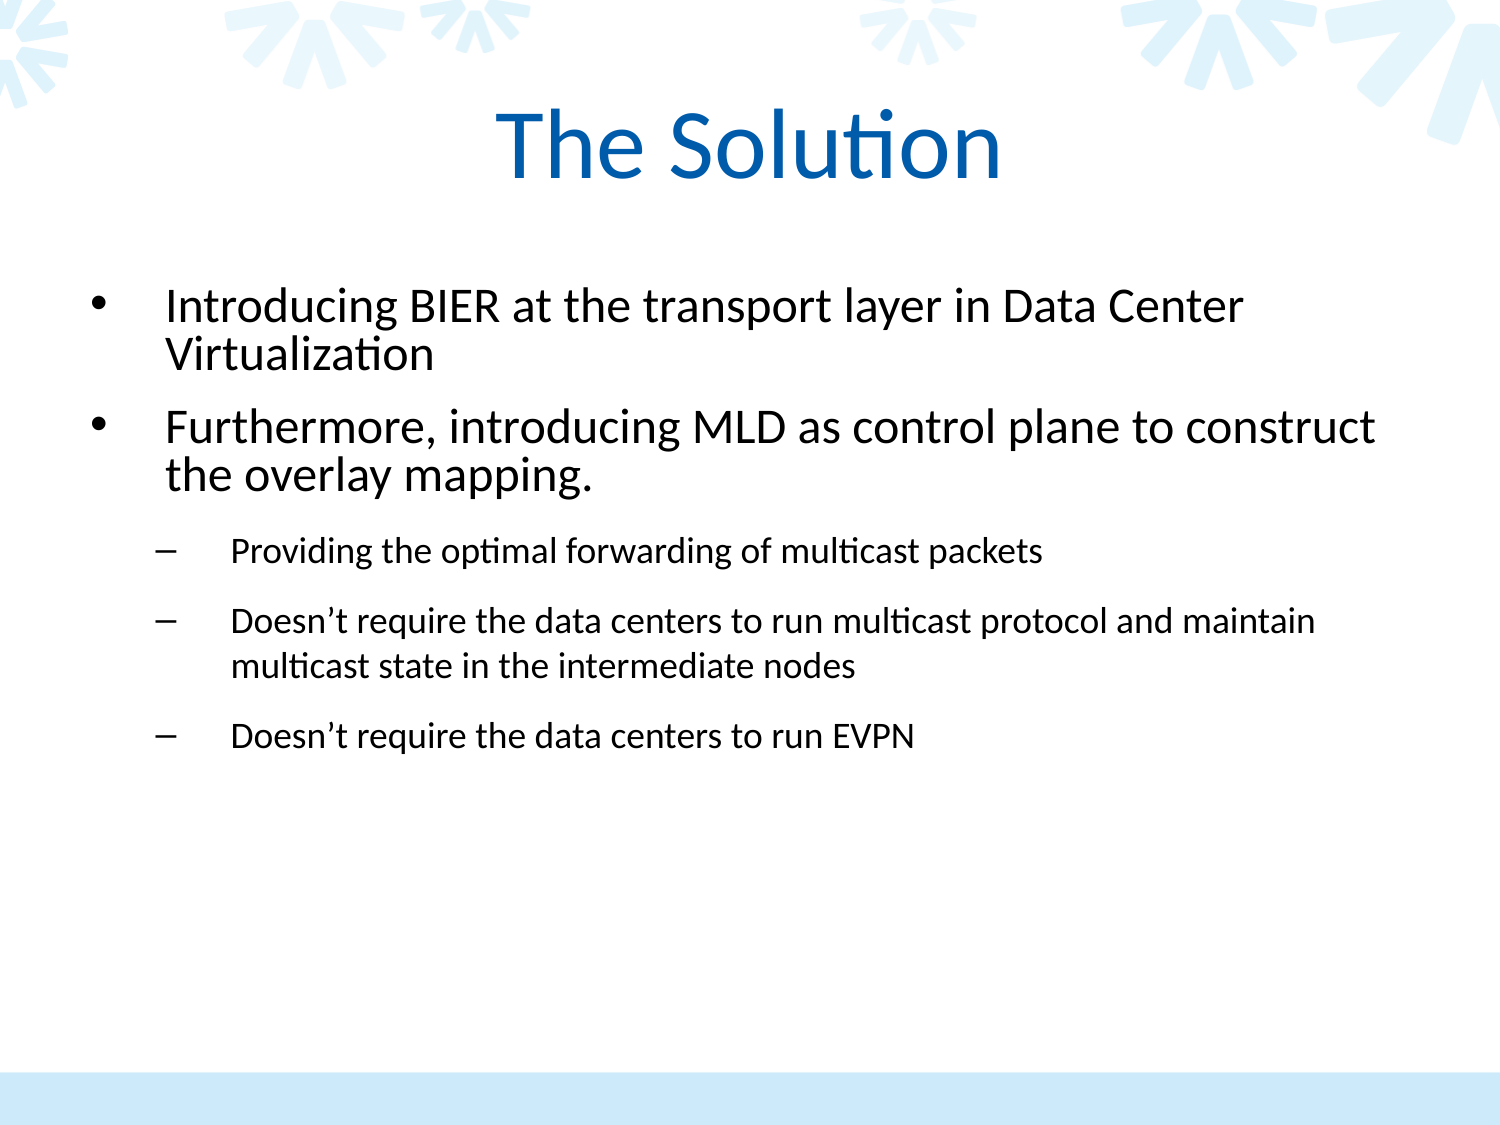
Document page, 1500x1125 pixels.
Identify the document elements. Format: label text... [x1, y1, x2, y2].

title The Solution [75, 45, 1425, 204]
list Introducing BIER at the transport layer in Data Center Virtualization Furthermore, introducing MLD as control plane to construct the overlay mapping. Providing the optimal forwarding of multicast packets Doesn’t require the data centers to run multicast protocol and maintain multicast state in the intermediate nodes Doesn’t require the data centers to run EVPN [75, 204, 1460, 1084]
picture [0, 0, 1500, 1125]
